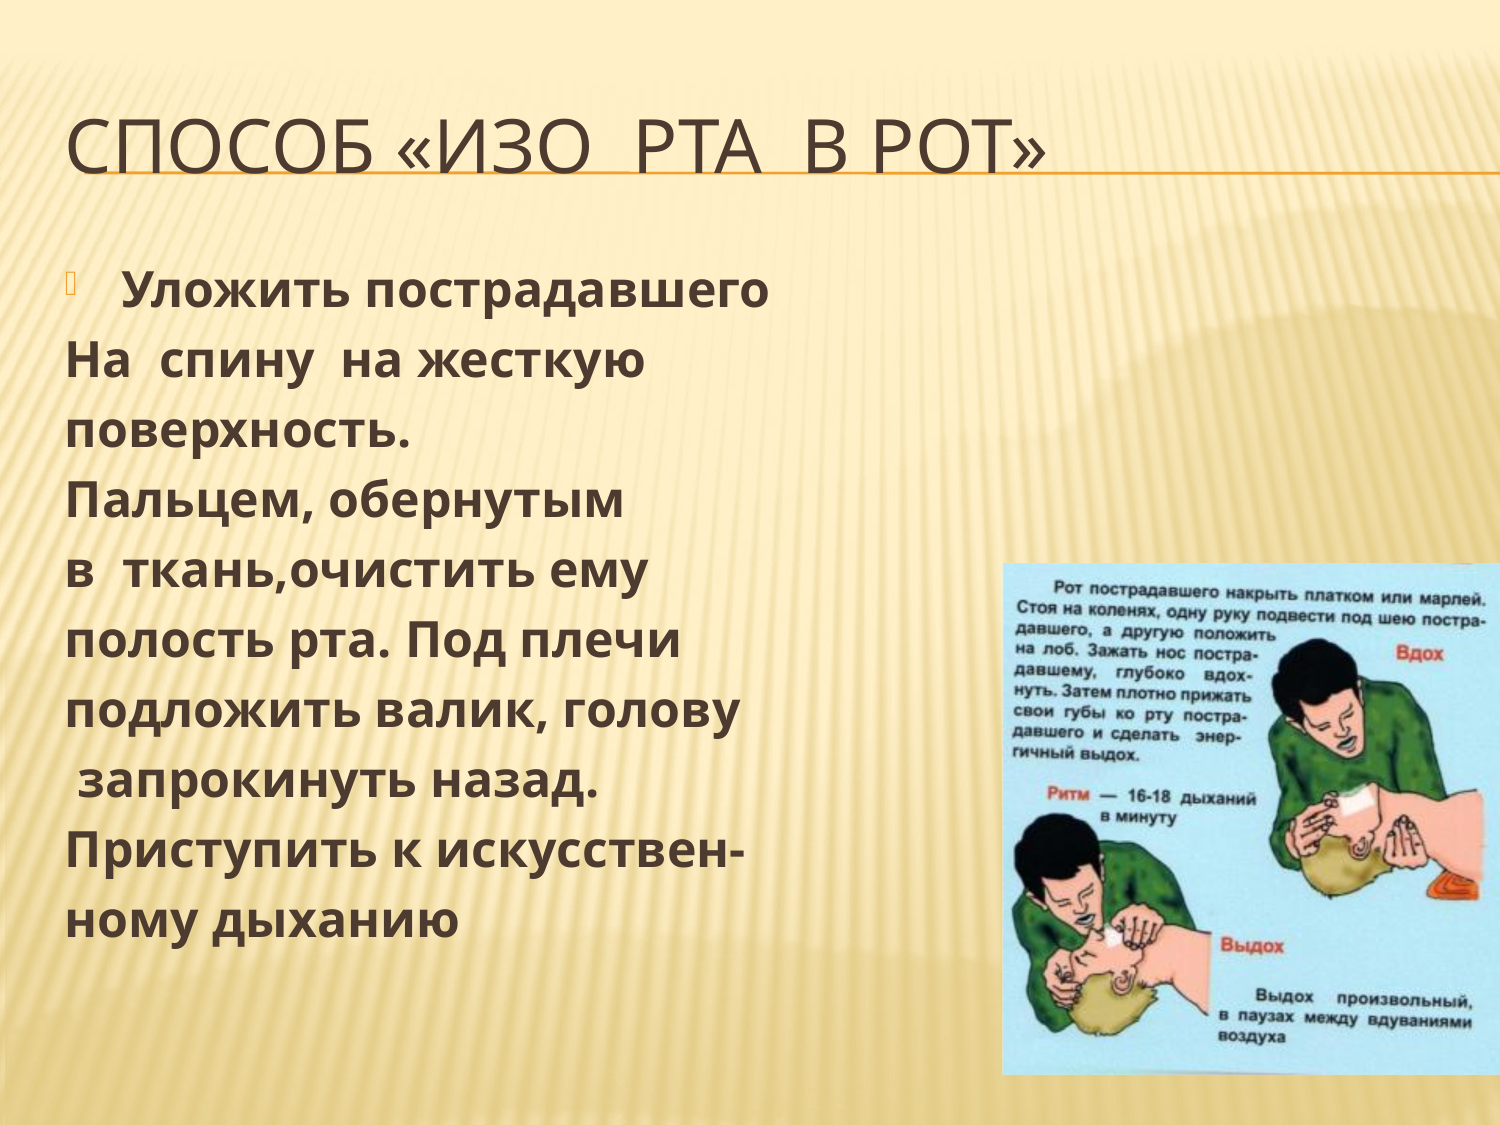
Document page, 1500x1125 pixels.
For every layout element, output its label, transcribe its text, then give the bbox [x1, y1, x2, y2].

picture [1001, 562, 1500, 1076]
title Способ «изо рта в рот» [50, 75, 1475, 213]
list Уложить пострадавшего На спину на жесткую поверхность. Пальцем, обернутым в ткань,очистить ему полость рта. Под плечи подложить валик, голову запрокинуть назад. Приступить к искусствен- ному дыханию [50, 249, 1475, 1063]
